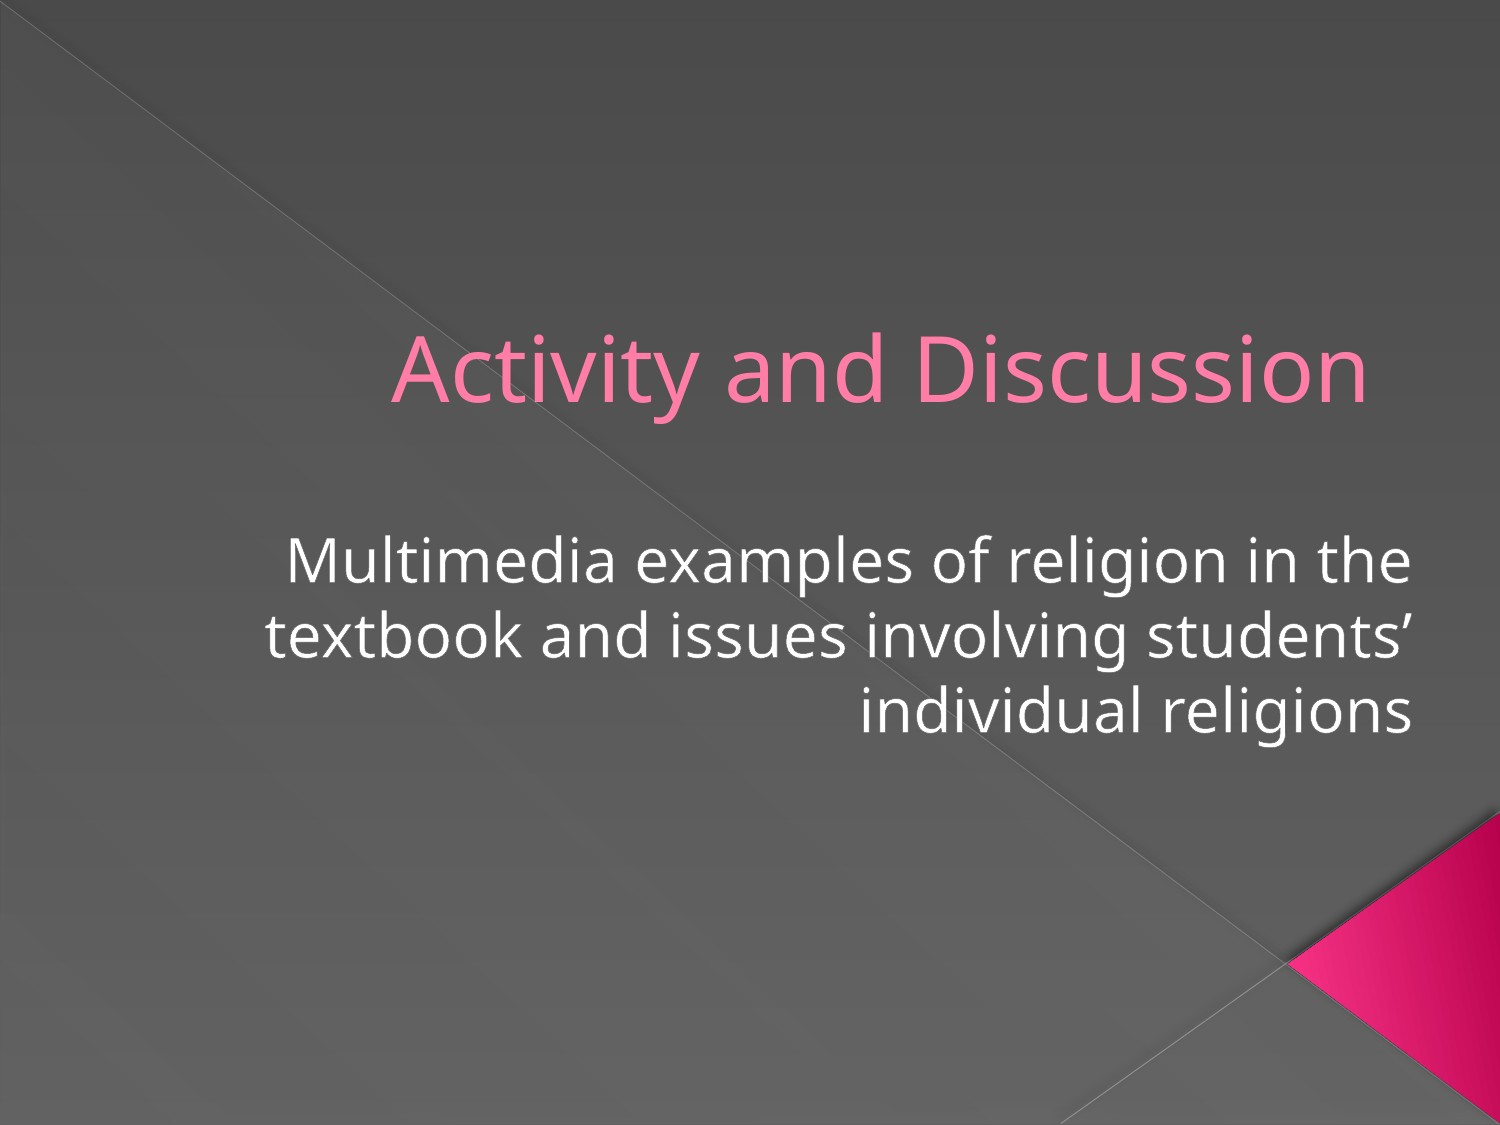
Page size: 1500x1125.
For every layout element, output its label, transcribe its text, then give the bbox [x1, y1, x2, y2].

title Activity and Discussion [112, 187, 1388, 429]
subtitle Multimedia examples of religion in the textbook and issues involving students’ individual religions [112, 512, 1436, 801]
